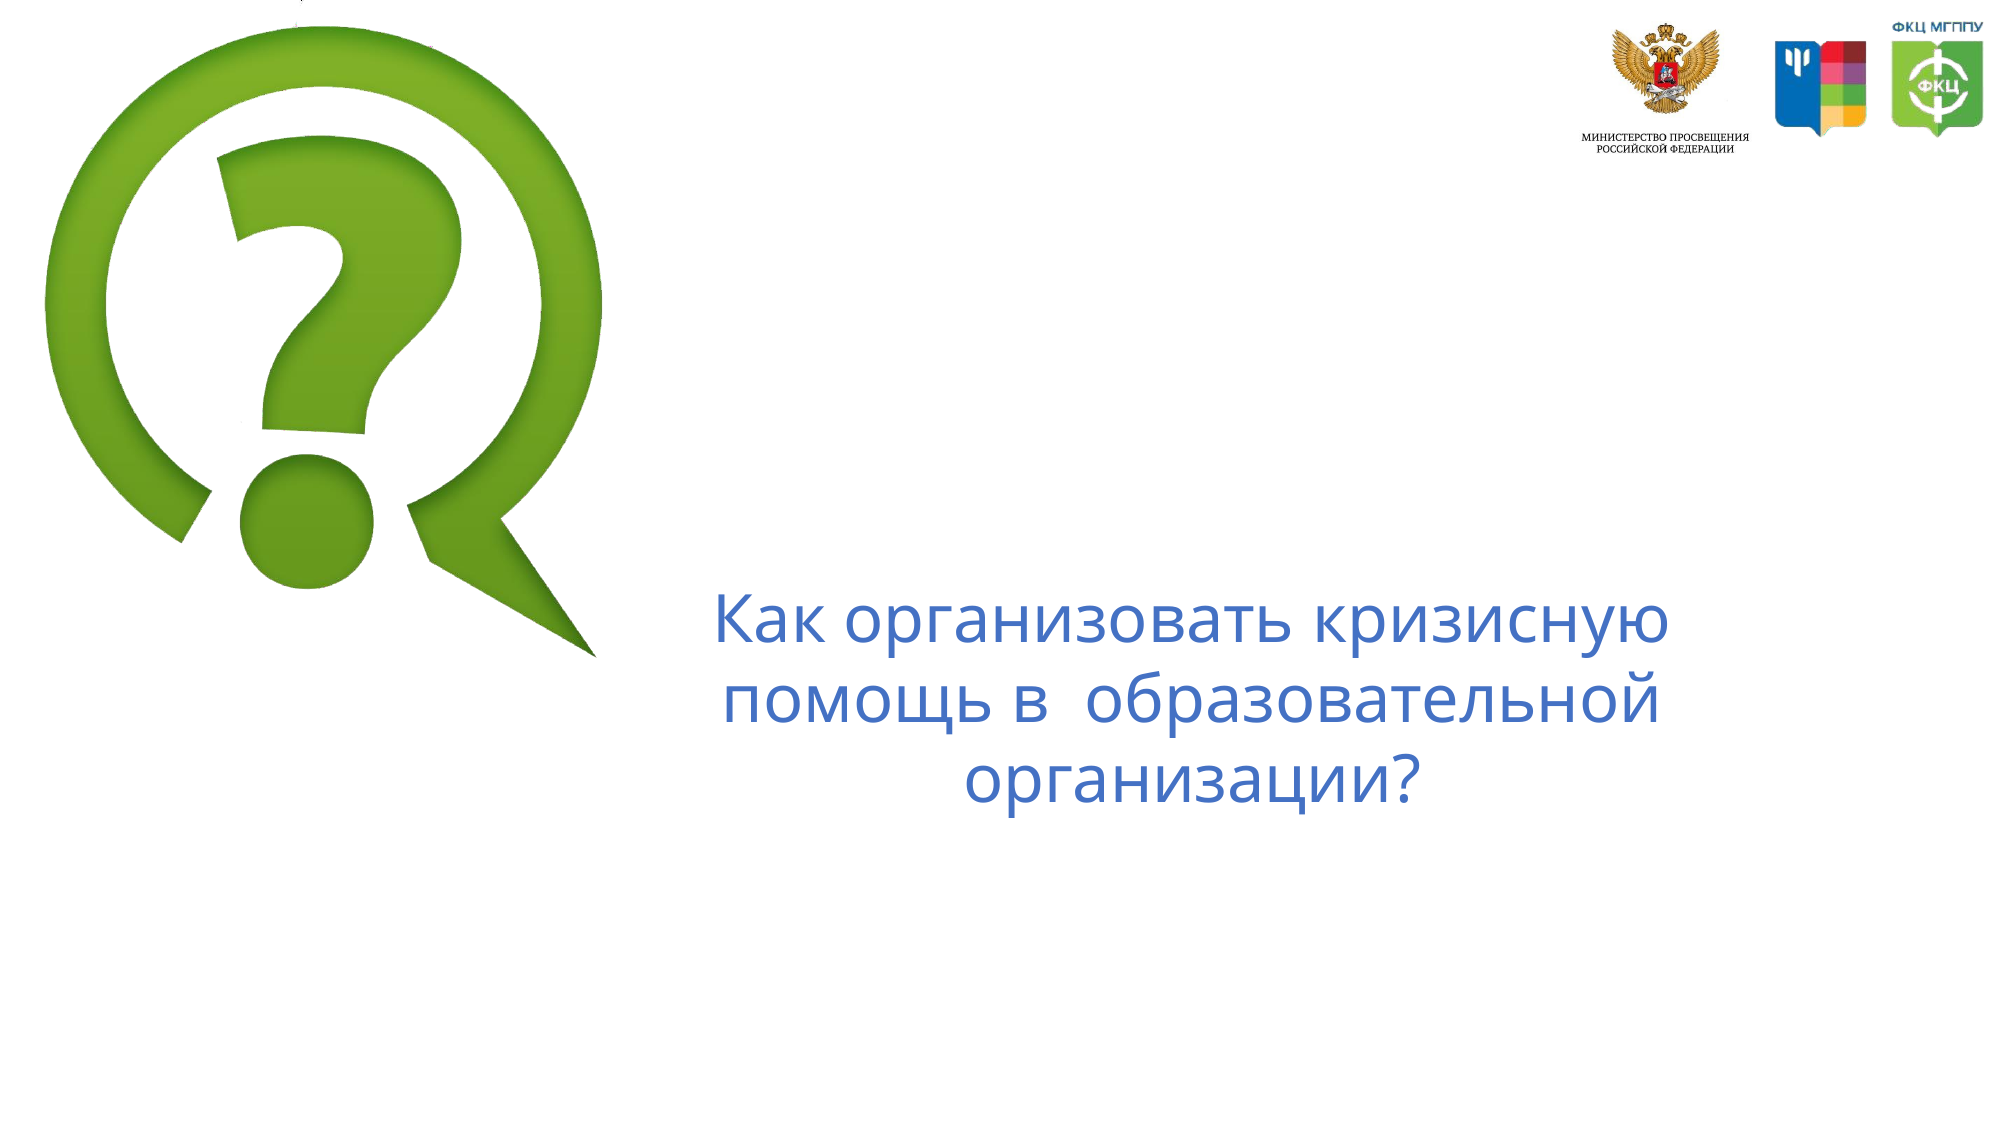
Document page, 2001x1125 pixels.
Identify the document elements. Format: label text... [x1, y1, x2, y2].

title Как организовать кризисную помощь в образовательной организации? [617, 574, 1766, 817]
picture [1579, 21, 1753, 154]
picture [23, 0, 623, 706]
picture [1773, 21, 1984, 138]
